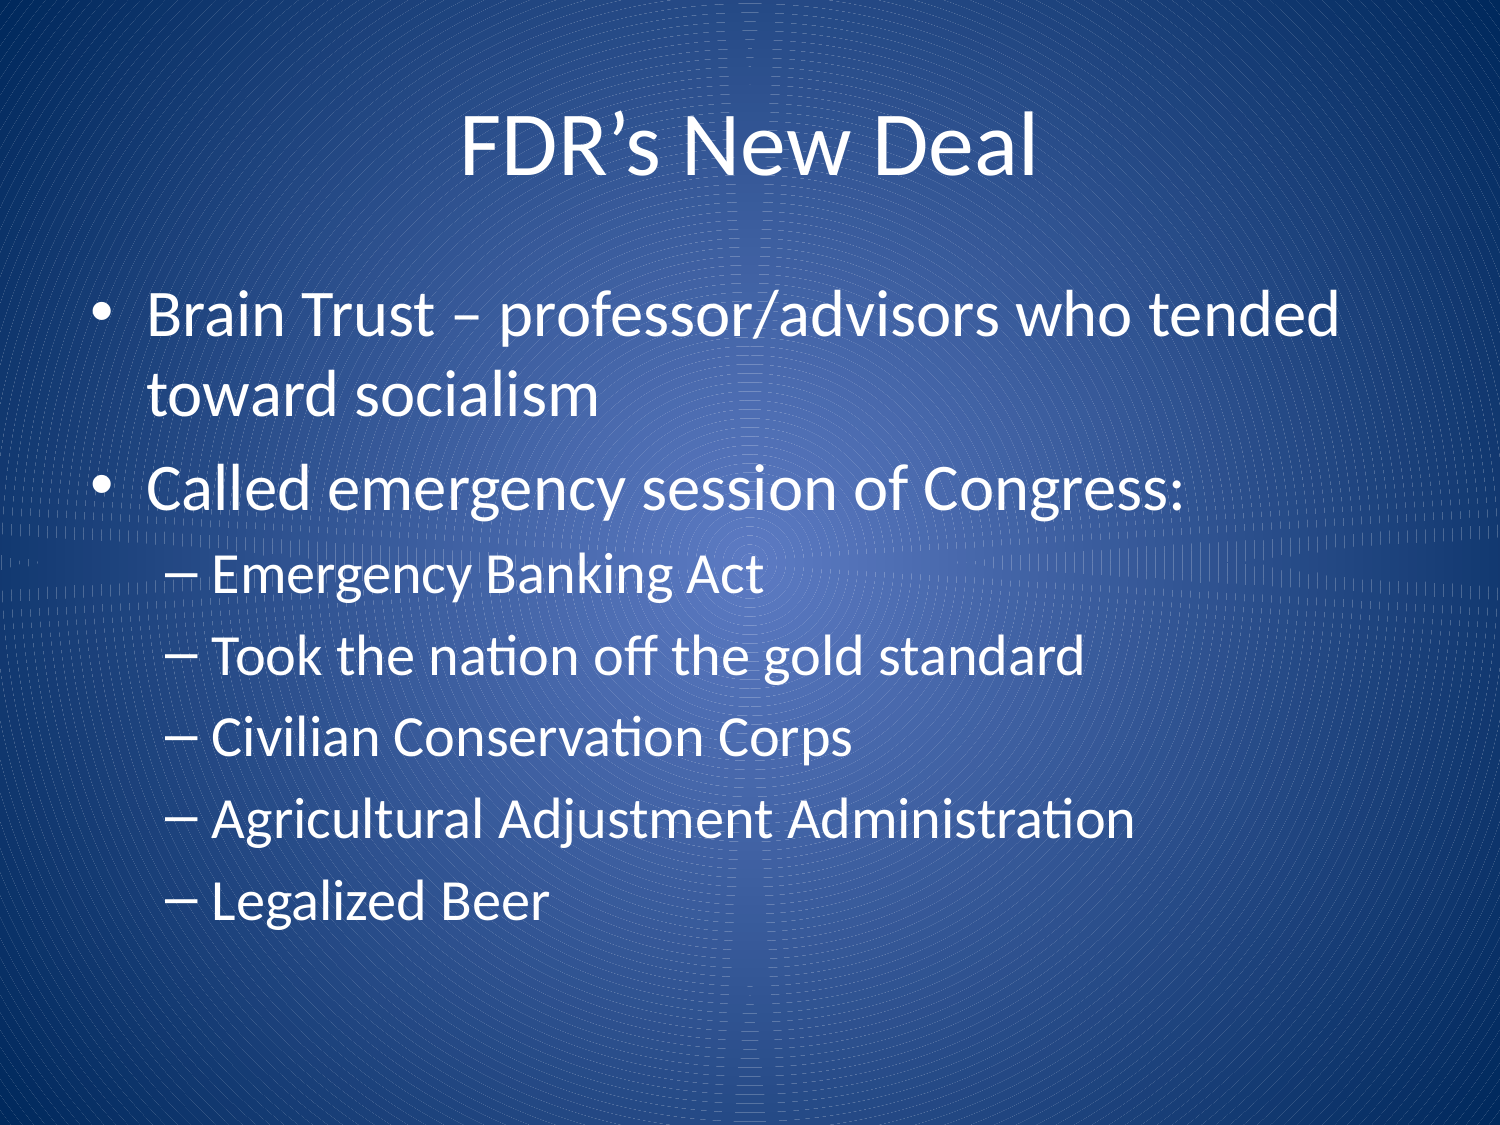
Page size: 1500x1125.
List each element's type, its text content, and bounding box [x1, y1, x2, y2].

title FDR’s New Deal [75, 45, 1425, 233]
list Brain Trust – professor/advisors who tended toward socialism Called emergency session of Congress: Emergency Banking Act Took the nation off the gold standard Civilian Conservation Corps Agricultural Adjustment Administration Legalized Beer [75, 262, 1425, 1005]
